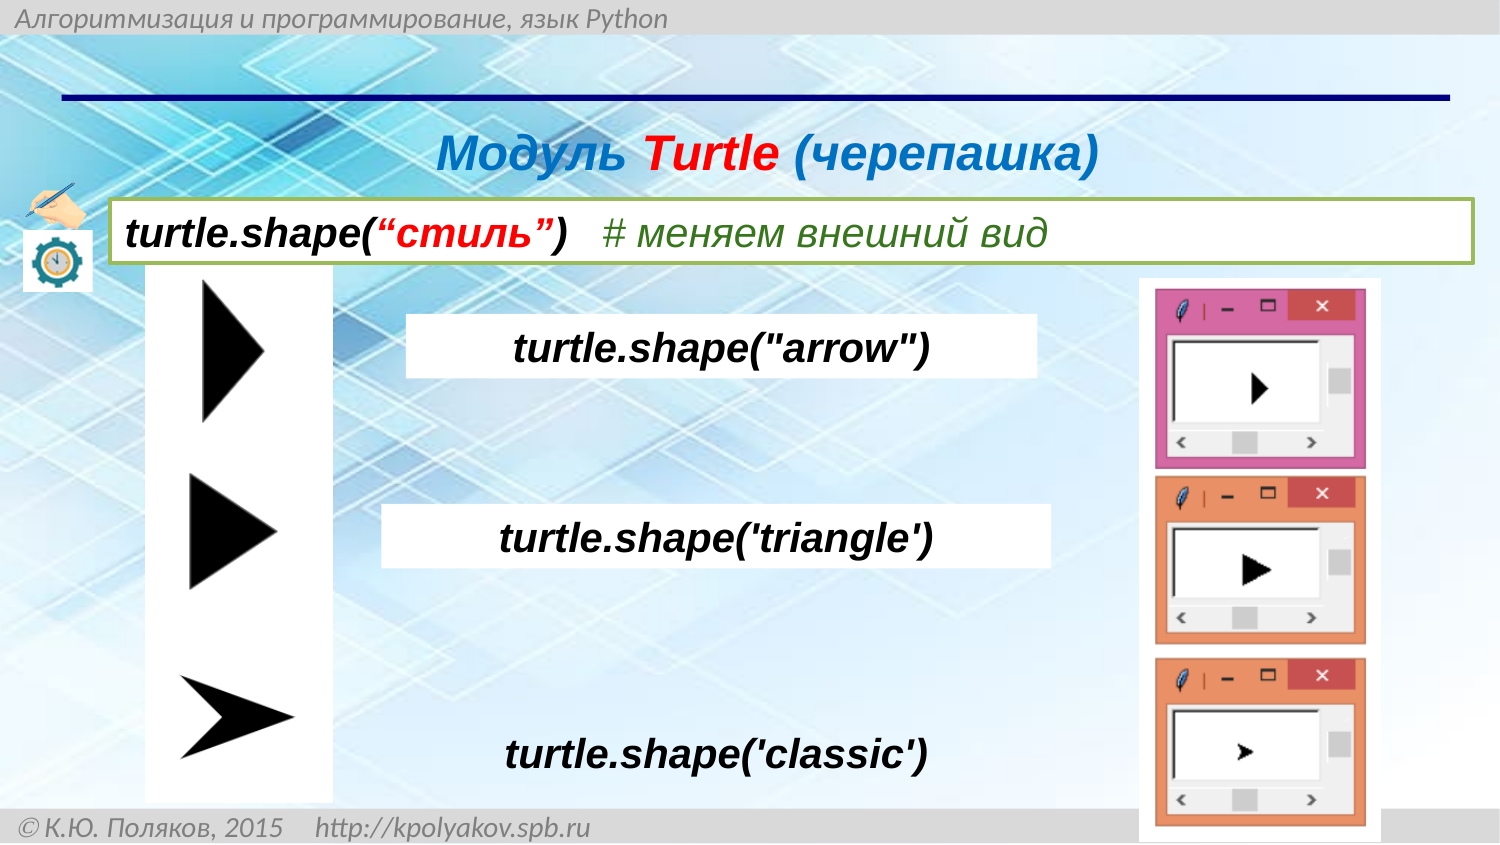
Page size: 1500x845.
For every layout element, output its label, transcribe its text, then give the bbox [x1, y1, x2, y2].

text_box turtle.shape(“стиль”) # меняем внешний вид [108, 197, 1475, 265]
text_box turtle.shape('triangle') [379, 502, 1053, 570]
text_box Модуль Turtle (черепашка) [261, 121, 1275, 180]
picture [0, 35, 1500, 843]
text_box turtle.shape("arrow") [404, 312, 1039, 380]
text_box turtle.shape('classic') [403, 719, 1030, 785]
text_box [501, 11, 1441, 96]
